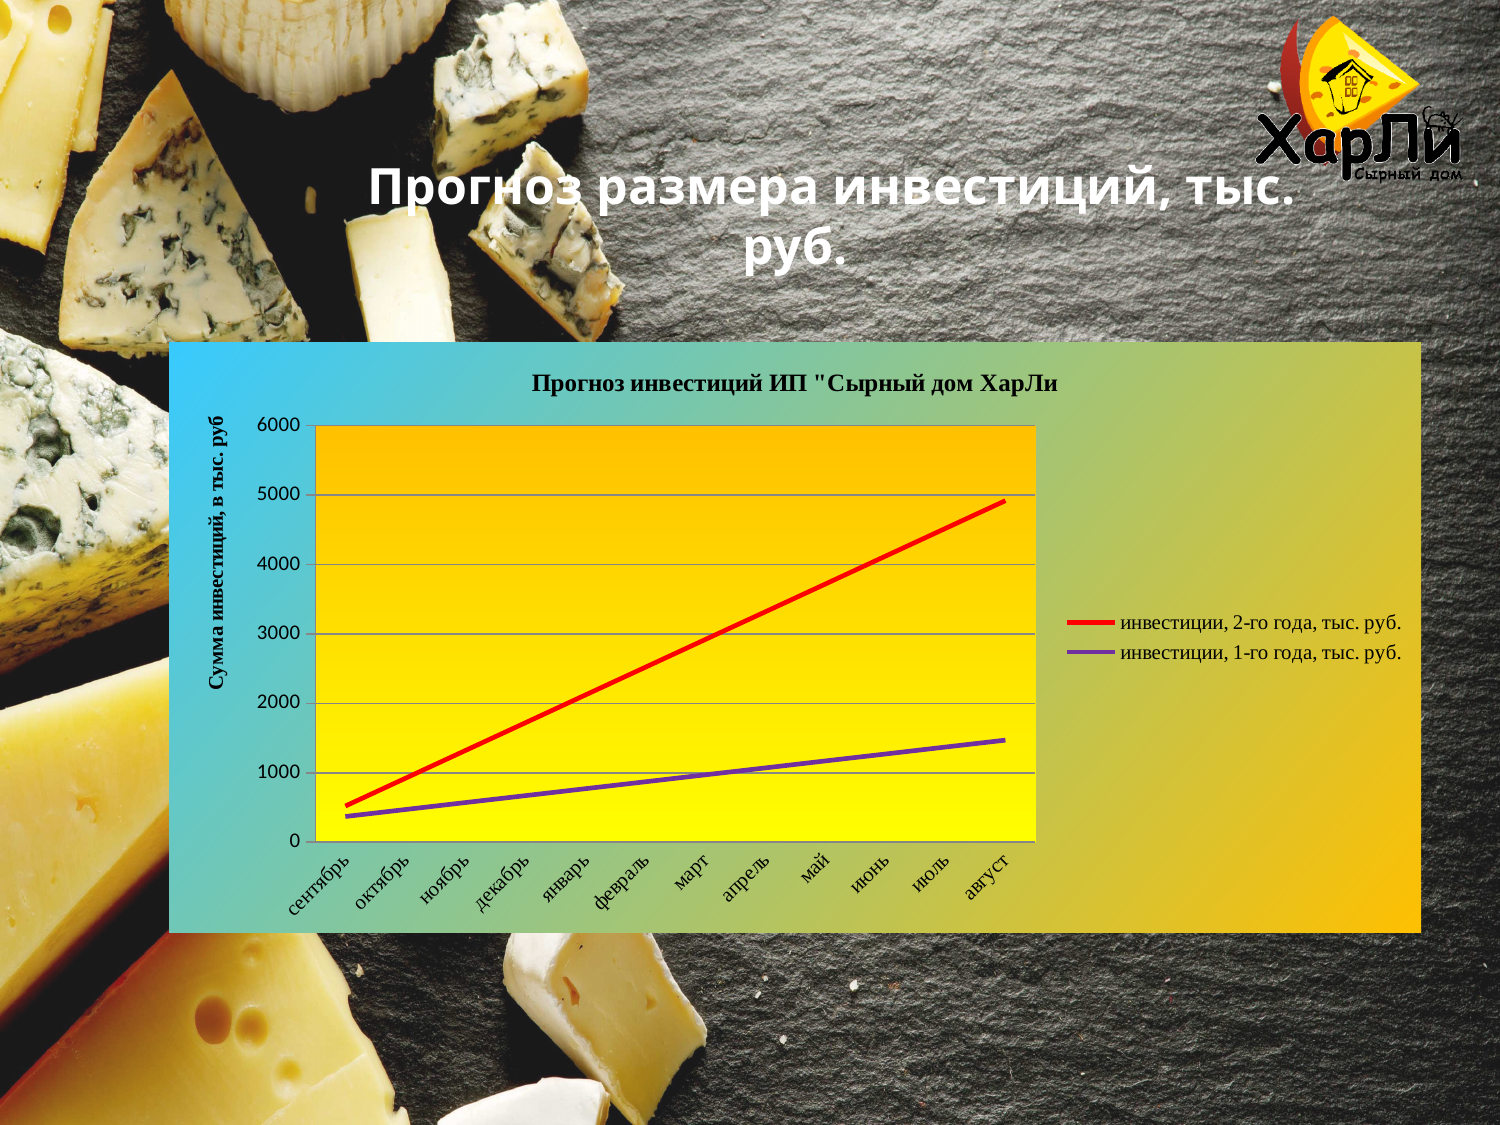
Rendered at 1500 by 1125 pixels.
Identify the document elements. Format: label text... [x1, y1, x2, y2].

text_box [171, 307, 1500, 383]
picture [1247, 8, 1471, 193]
text_box Прогноз размера инвестиций, тыс. руб. [256, 176, 1334, 252]
chart [168, 342, 1422, 934]
